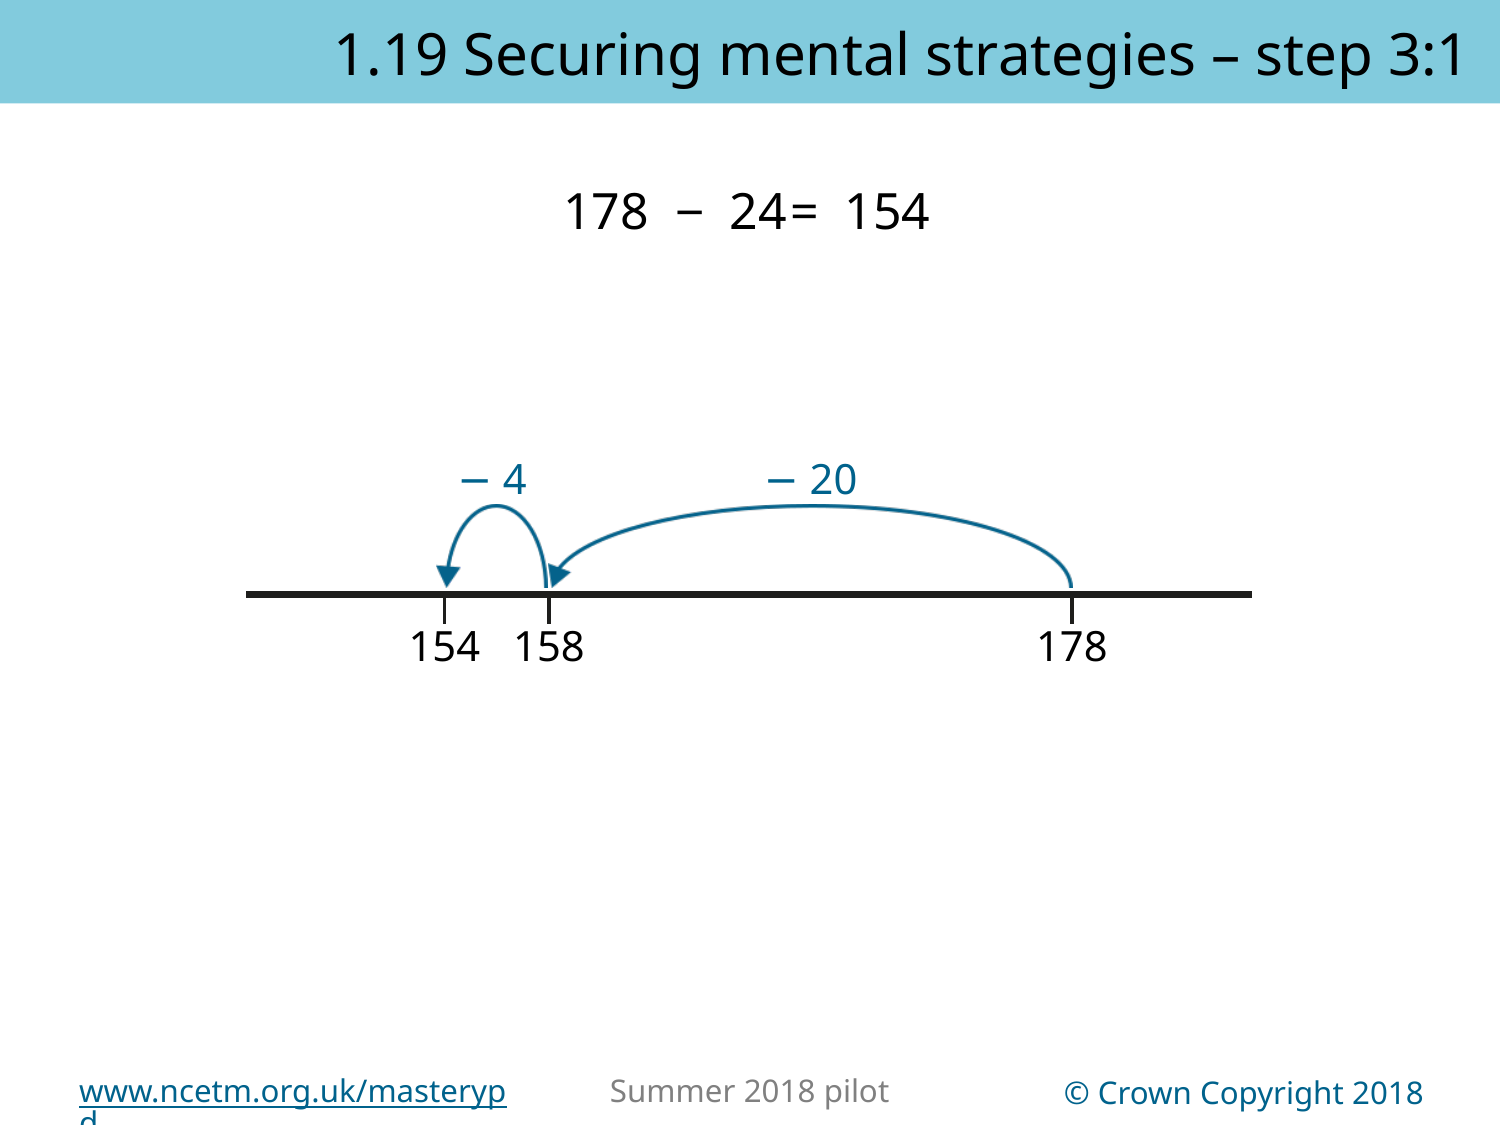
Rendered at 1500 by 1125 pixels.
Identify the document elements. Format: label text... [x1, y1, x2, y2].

picture [830, 504, 1073, 586]
text_box − 4 [442, 445, 542, 502]
picture [246, 591, 1253, 625]
list 1.19 Securing mental strategies – step 3:1 [0, 0, 1500, 104]
text_box = 154 [803, 172, 946, 247]
text_box 154 [393, 612, 496, 678]
text_box 178 [1021, 612, 1123, 678]
text_box 158 [498, 612, 601, 678]
picture [501, 504, 1069, 589]
text_box 178 − 24 [548, 172, 803, 247]
picture [435, 504, 544, 589]
text_box − 20 [748, 445, 873, 502]
